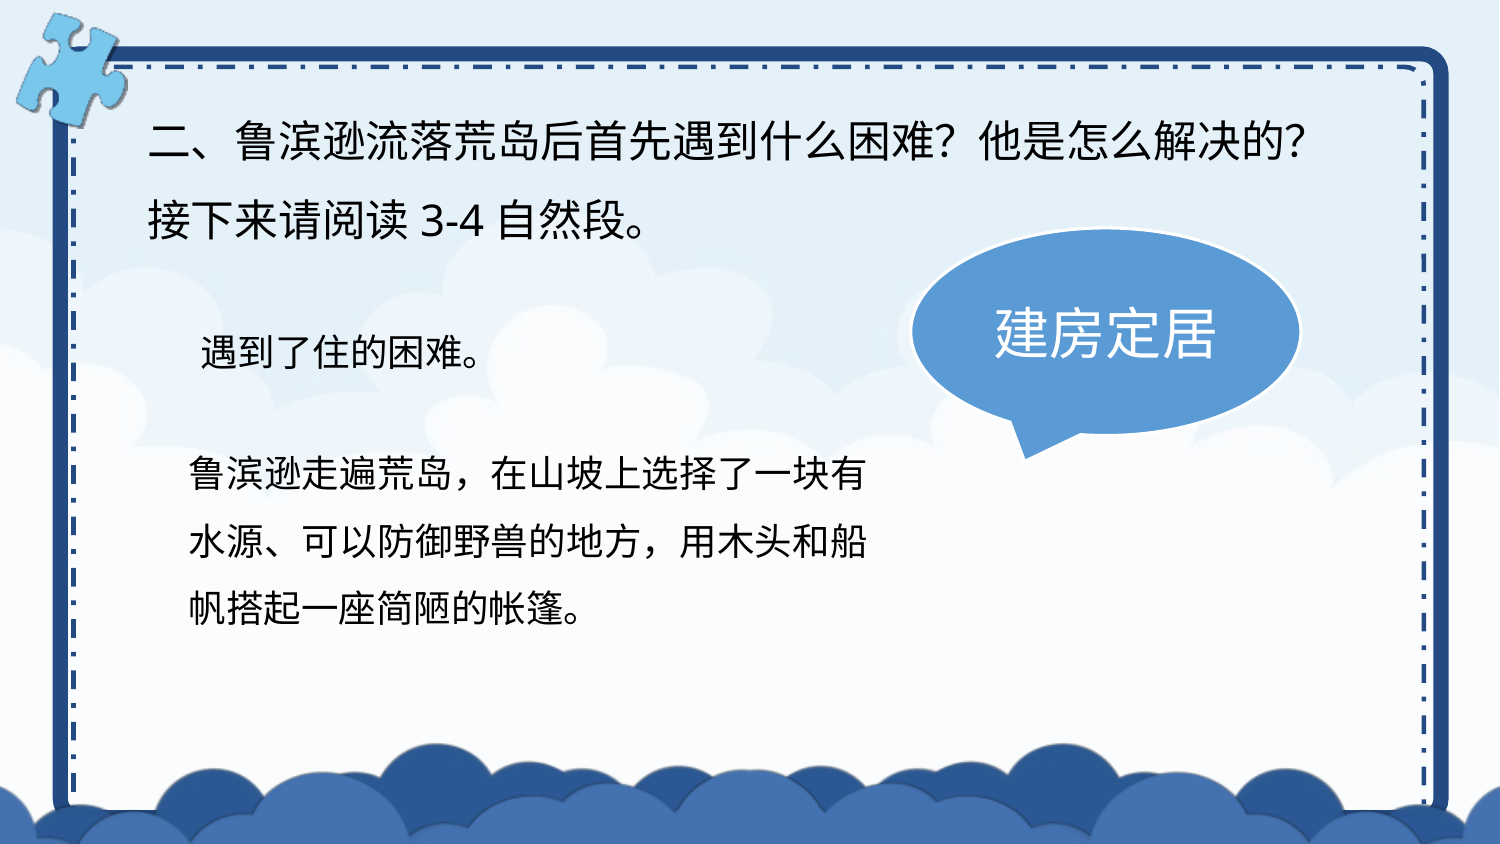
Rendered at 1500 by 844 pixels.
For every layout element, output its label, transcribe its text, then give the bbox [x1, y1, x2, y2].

text_box 二、鲁滨逊流落荒岛后首先遇到什么困难？他是怎么解决的？接下来请阅读3-4自然段。 [135, 82, 1341, 251]
text_box 遇到了住的困难。 [189, 322, 578, 380]
text_box 鲁滨逊走遍荒岛，在山坡上选择了一块有水源、可以防御野兽的地方，用木头和船帆搭起一座简陋的帐篷。 [177, 421, 880, 636]
text_box 建房定居 [909, 226, 1303, 464]
picture [0, 728, 1500, 844]
picture [15, 12, 128, 129]
